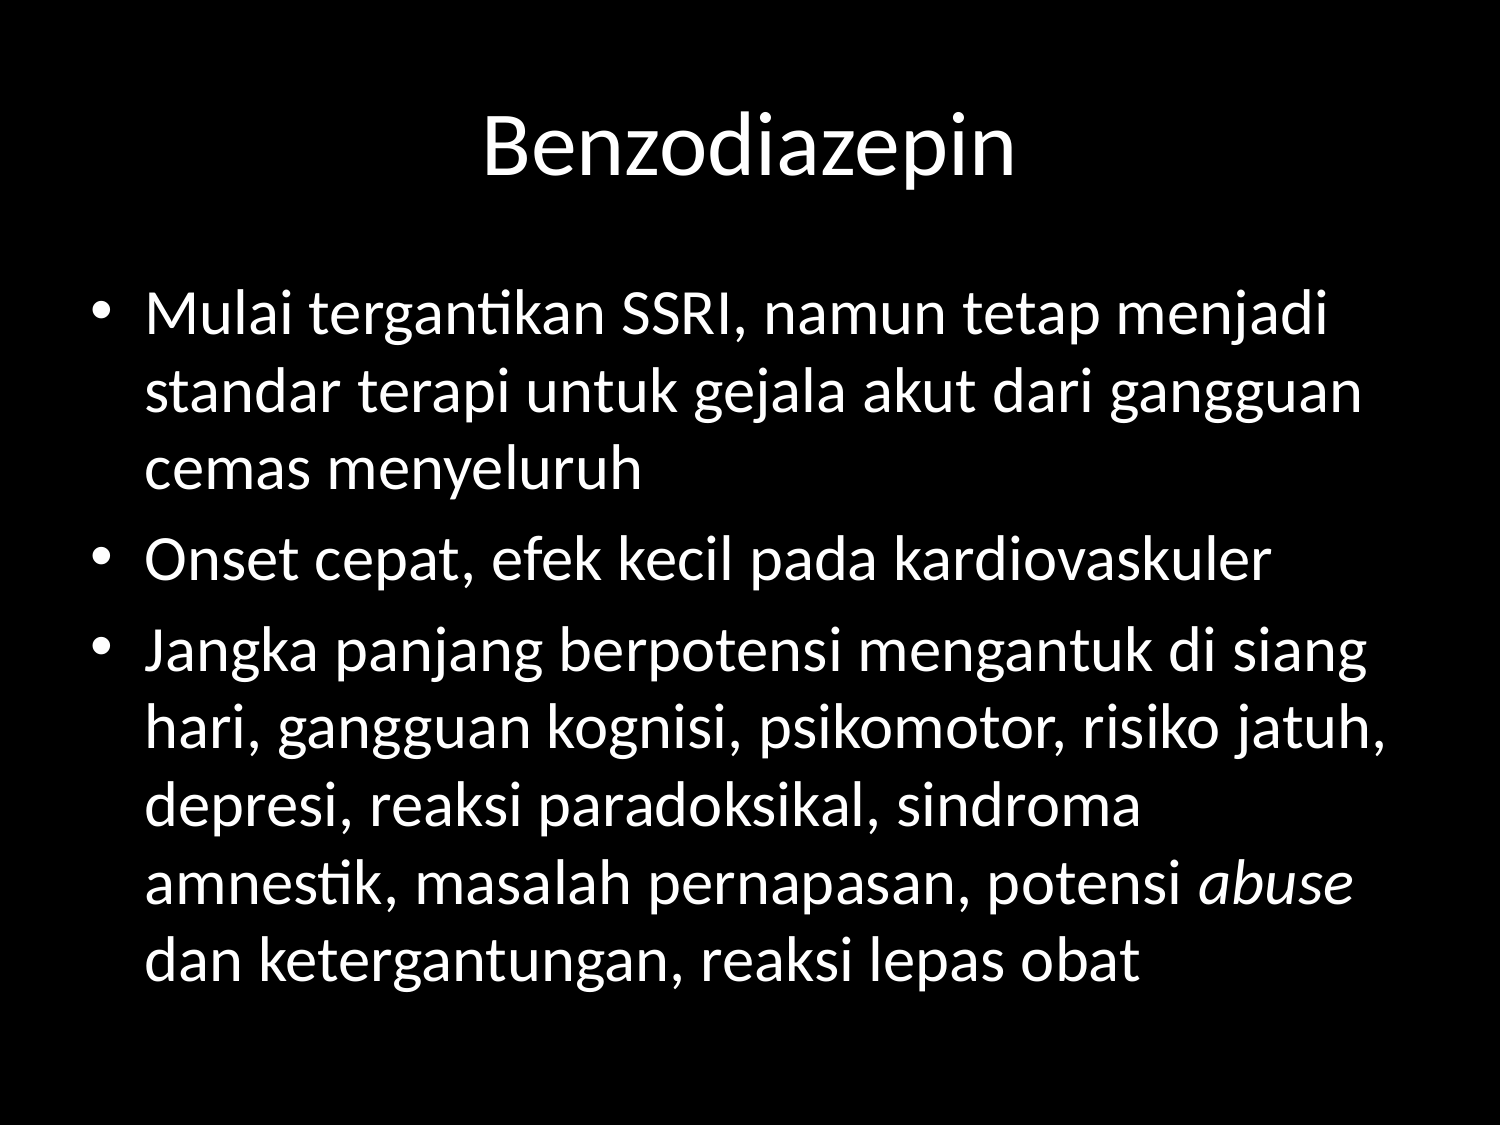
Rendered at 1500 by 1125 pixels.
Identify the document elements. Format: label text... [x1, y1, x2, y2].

list Mulai tergantikan SSRI, namun tetap menjadi standar terapi untuk gejala akut dari gangguan cemas menyeluruh Onset cepat, efek kecil pada kardiovaskuler Jangka panjang berpotensi mengantuk di siang hari, gangguan kognisi, psikomotor, risiko jatuh, depresi, reaksi paradoksikal, sindroma amnestik, masalah pernapasan, potensi abuse dan ketergantungan, reaksi lepas obat [75, 262, 1425, 1005]
title Benzodiazepin [75, 45, 1425, 233]
